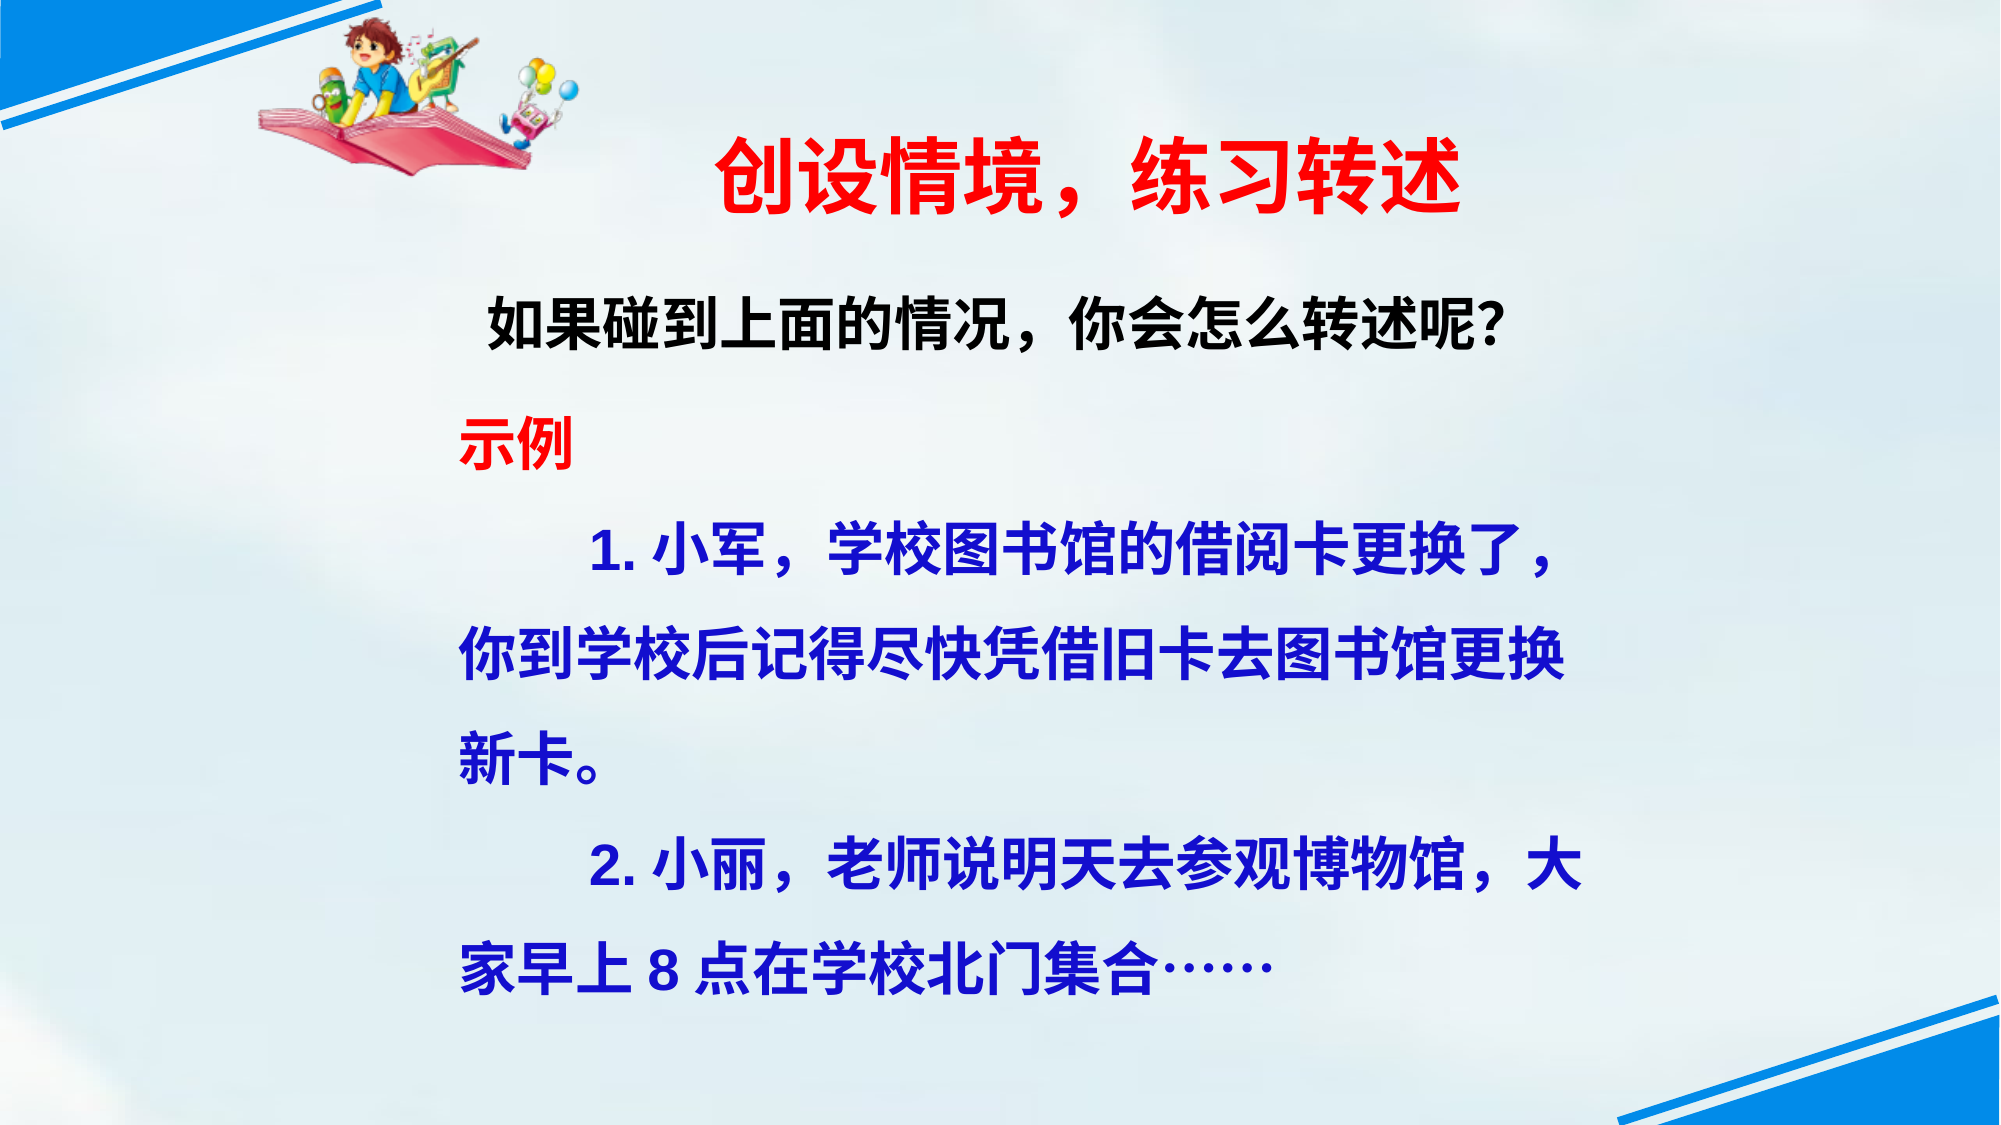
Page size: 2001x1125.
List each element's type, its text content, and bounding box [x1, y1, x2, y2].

picture [0, 0, 2001, 1125]
text_box 创设情境，练习转述 [648, 116, 1502, 232]
text_box 如果碰到上面的情况，你会怎么转述呢？ [404, 251, 1632, 364]
text_box 示例 1.小军，学校图书馆的借阅卡更换了，你到学校后记得尽快凭借旧卡去图书馆更换新卡。 2.小丽，老师说明天去参观博物馆，大家早上8点在学校北门集合…… [443, 365, 1632, 1010]
